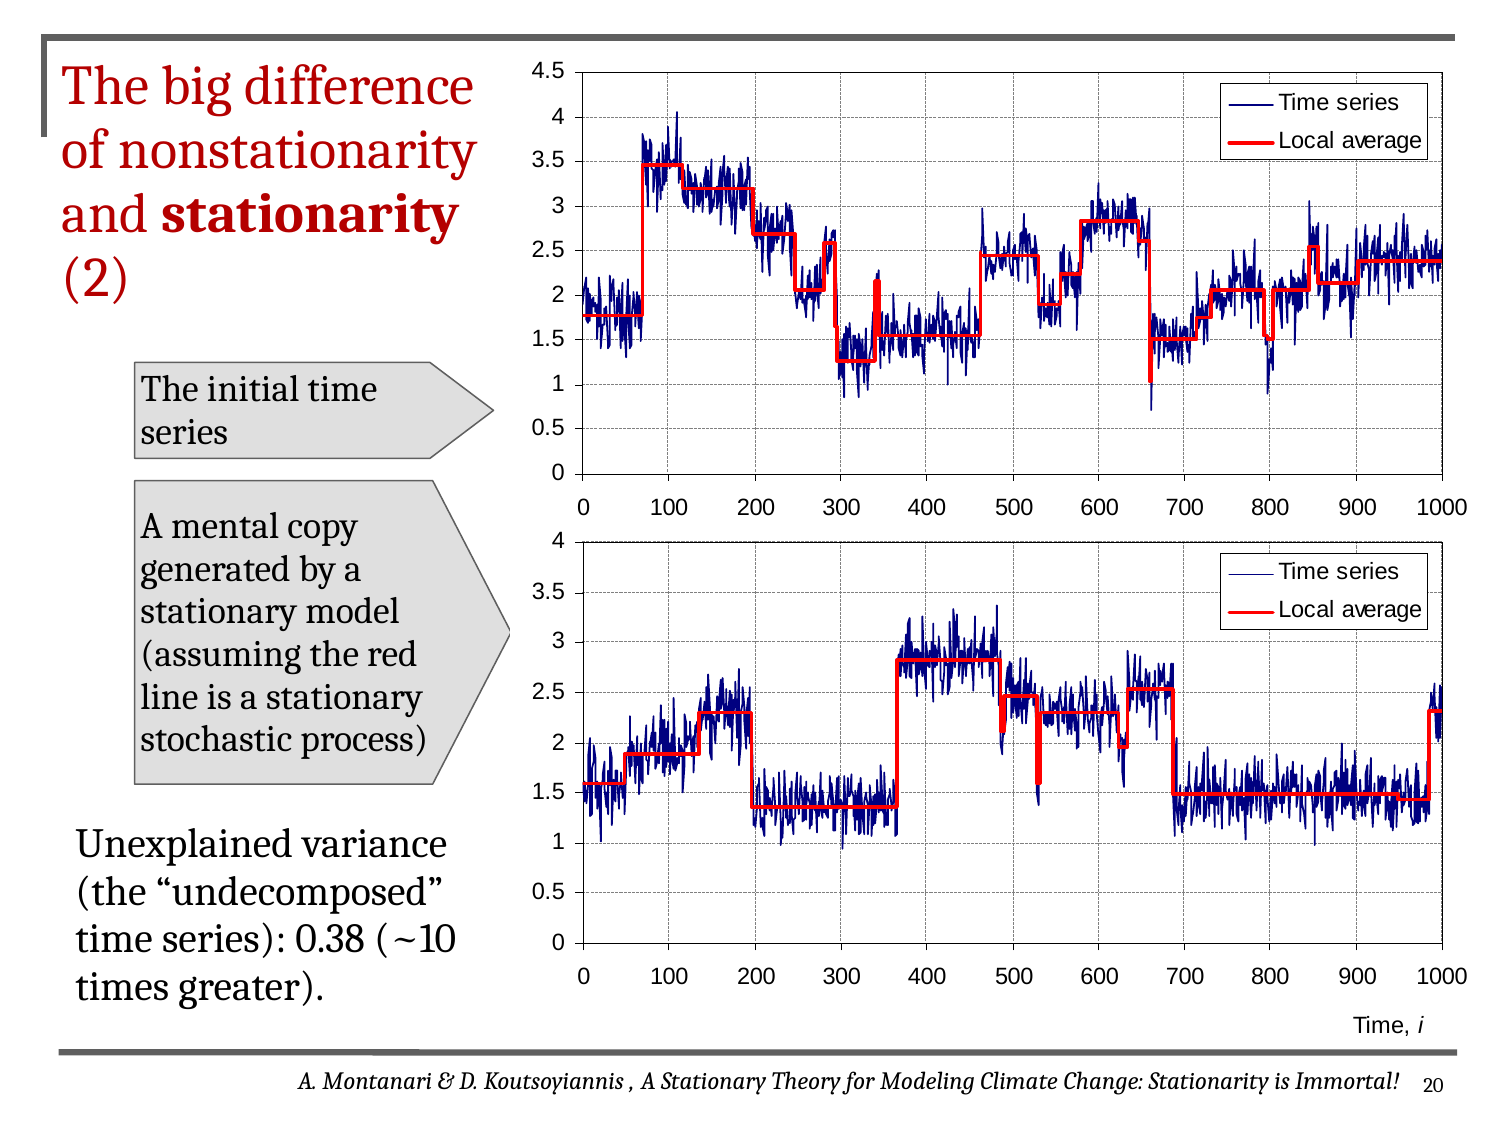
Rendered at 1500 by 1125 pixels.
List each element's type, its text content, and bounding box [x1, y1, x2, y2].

text_box A mental copy generated by a stationary model (assuming the red line is a stationary stochastic process) [134, 480, 495, 785]
list Unexplained variance (the “undecomposed” time series): 0.38 (~10 times greater). [60, 812, 495, 1046]
picture [500, 54, 1473, 1048]
footer A. Montanari & D. Koutsoyiannis , A Stationary Theory for Modeling Climate Change: Stationarity is Immortal! [154, 1047, 1416, 1103]
text_box The initial time series [134, 362, 494, 459]
title The big difference of nonstationarity and stationarity (2) [46, 45, 525, 365]
slide_number 20 [1385, 1064, 1459, 1105]
